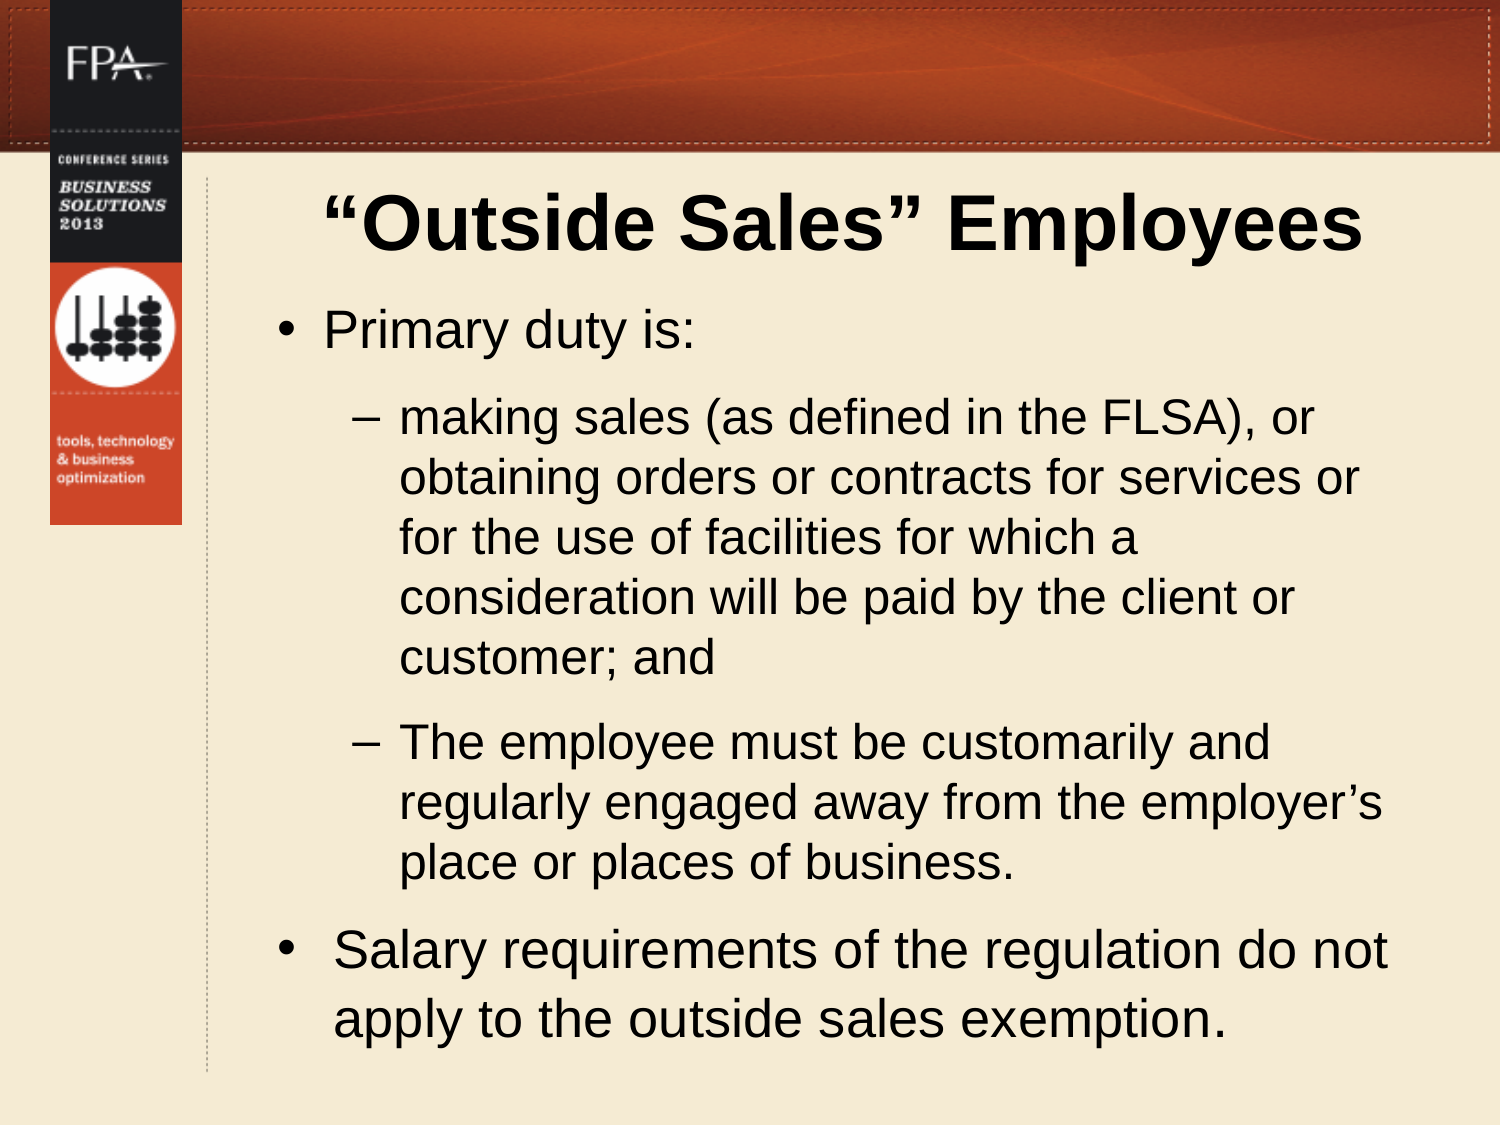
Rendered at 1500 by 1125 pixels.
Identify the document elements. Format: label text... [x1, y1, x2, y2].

title “Outside Sales” Employees [262, 149, 1426, 288]
list Primary duty is: making sales (as defined in the FLSA), or obtaining orders or contracts for services or for the use of facilities for which a consideration will be paid by the client or customer; and The employee must be customarily and regularly engaged away from the employer’s place or places of business. Salary requirements of the regulation do not apply to the outside sales exemption. [262, 287, 1425, 1088]
picture [0, 0, 1500, 1125]
